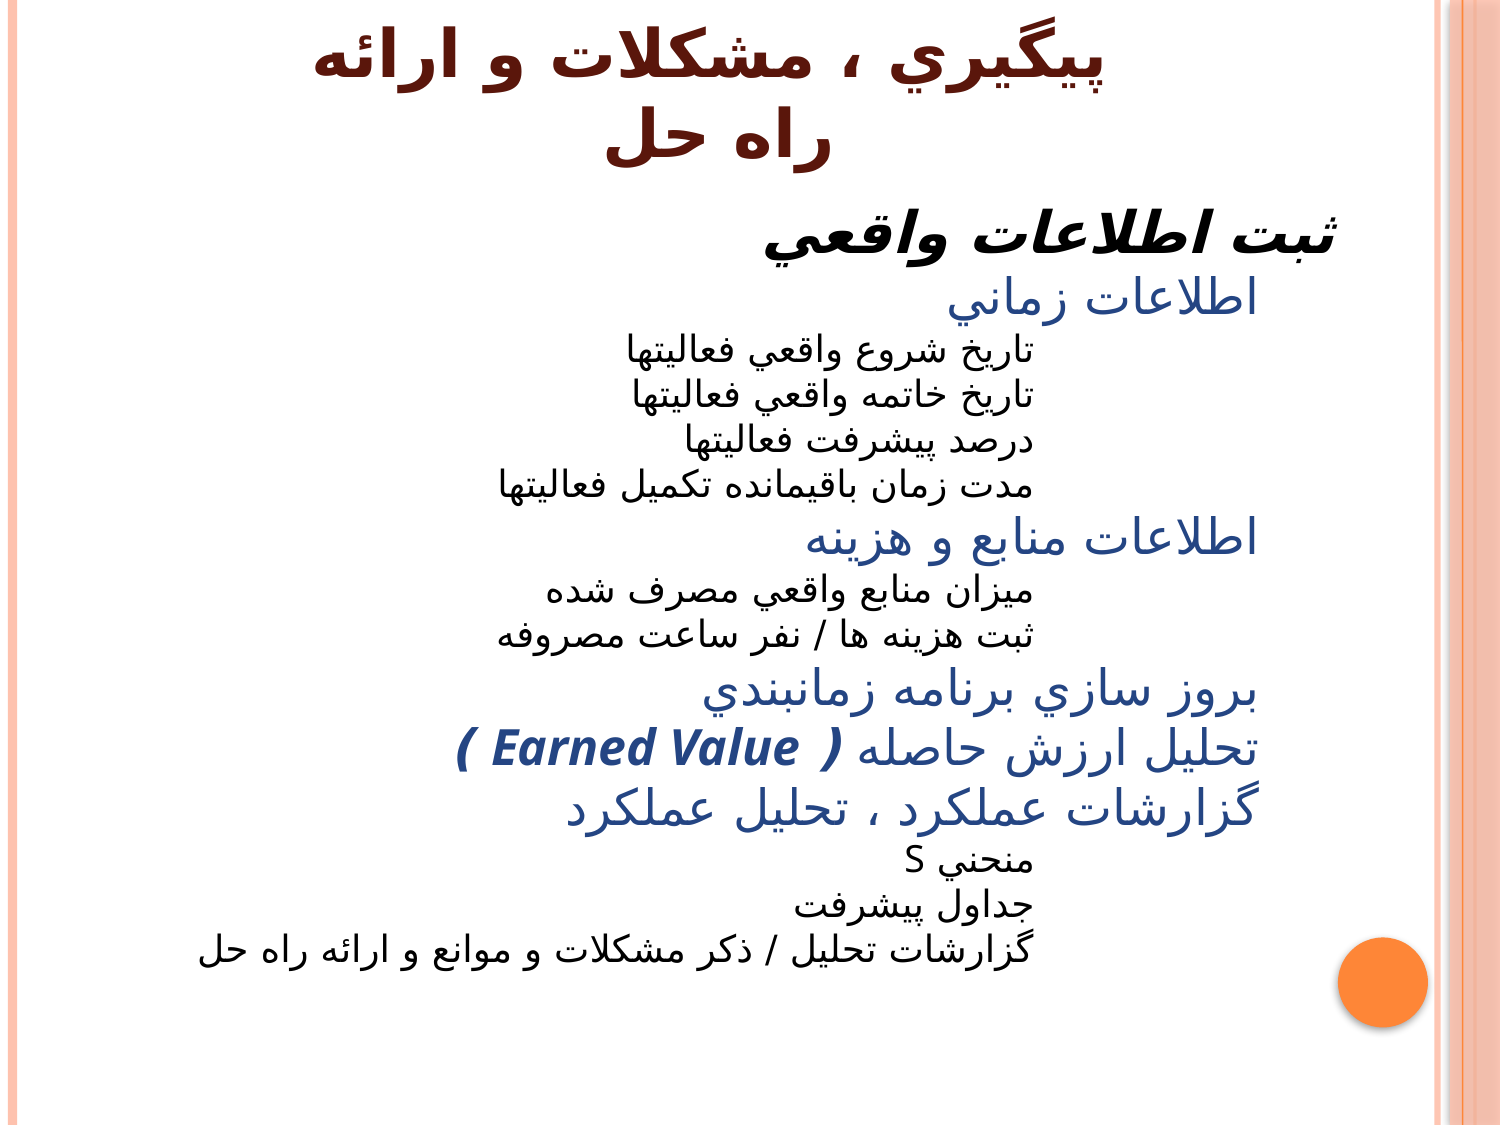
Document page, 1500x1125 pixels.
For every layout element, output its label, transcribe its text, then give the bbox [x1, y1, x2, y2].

text_box پيگيري ، مشكلات و ارائه راه حل [237, 0, 1200, 182]
text_box ثبت اطلاعات واقعي اطلاعات زماني تاريخ شروع واقعي فعاليتها تاريخ خاتمه واقعي فعاليتها درصد پيشرفت فعاليتها مدت زمان باقيمانده تكميل فعاليتها اطلاعات منابع و هزينه ميزان منابع واقعي مصرف شده ثبت هزينه ها / نفر ساعت مصروفه بروز سازي برنامه زمانبندي تحليل ارزش حاصله ( Earned Value ) گزارشات عملكرد ، تحليل عملكرد منحني S جداول پيشرفت گزارشات تحليل / ذكر مشكلات و موانع و ارائه راه حل [74, 187, 1350, 1000]
